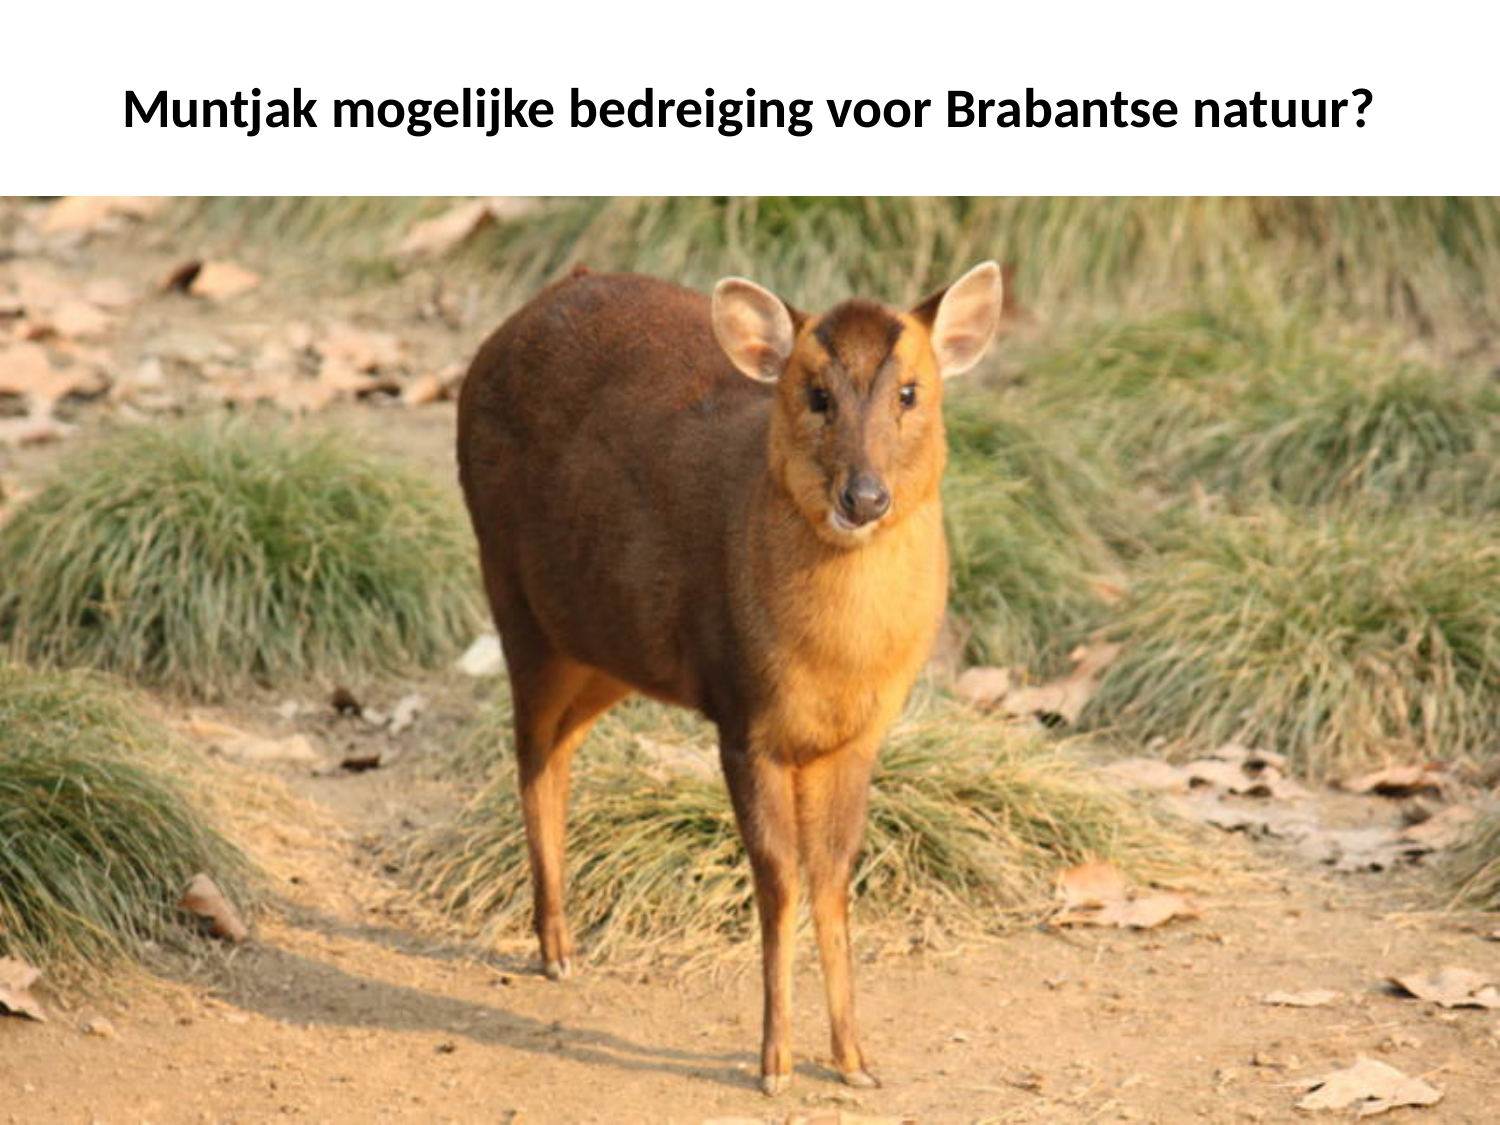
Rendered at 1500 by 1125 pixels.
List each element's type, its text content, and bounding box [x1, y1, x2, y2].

picture [0, 195, 1500, 1125]
title Muntjak mogelijke bedreiging voor Brabantse natuur? [75, 45, 1425, 194]
